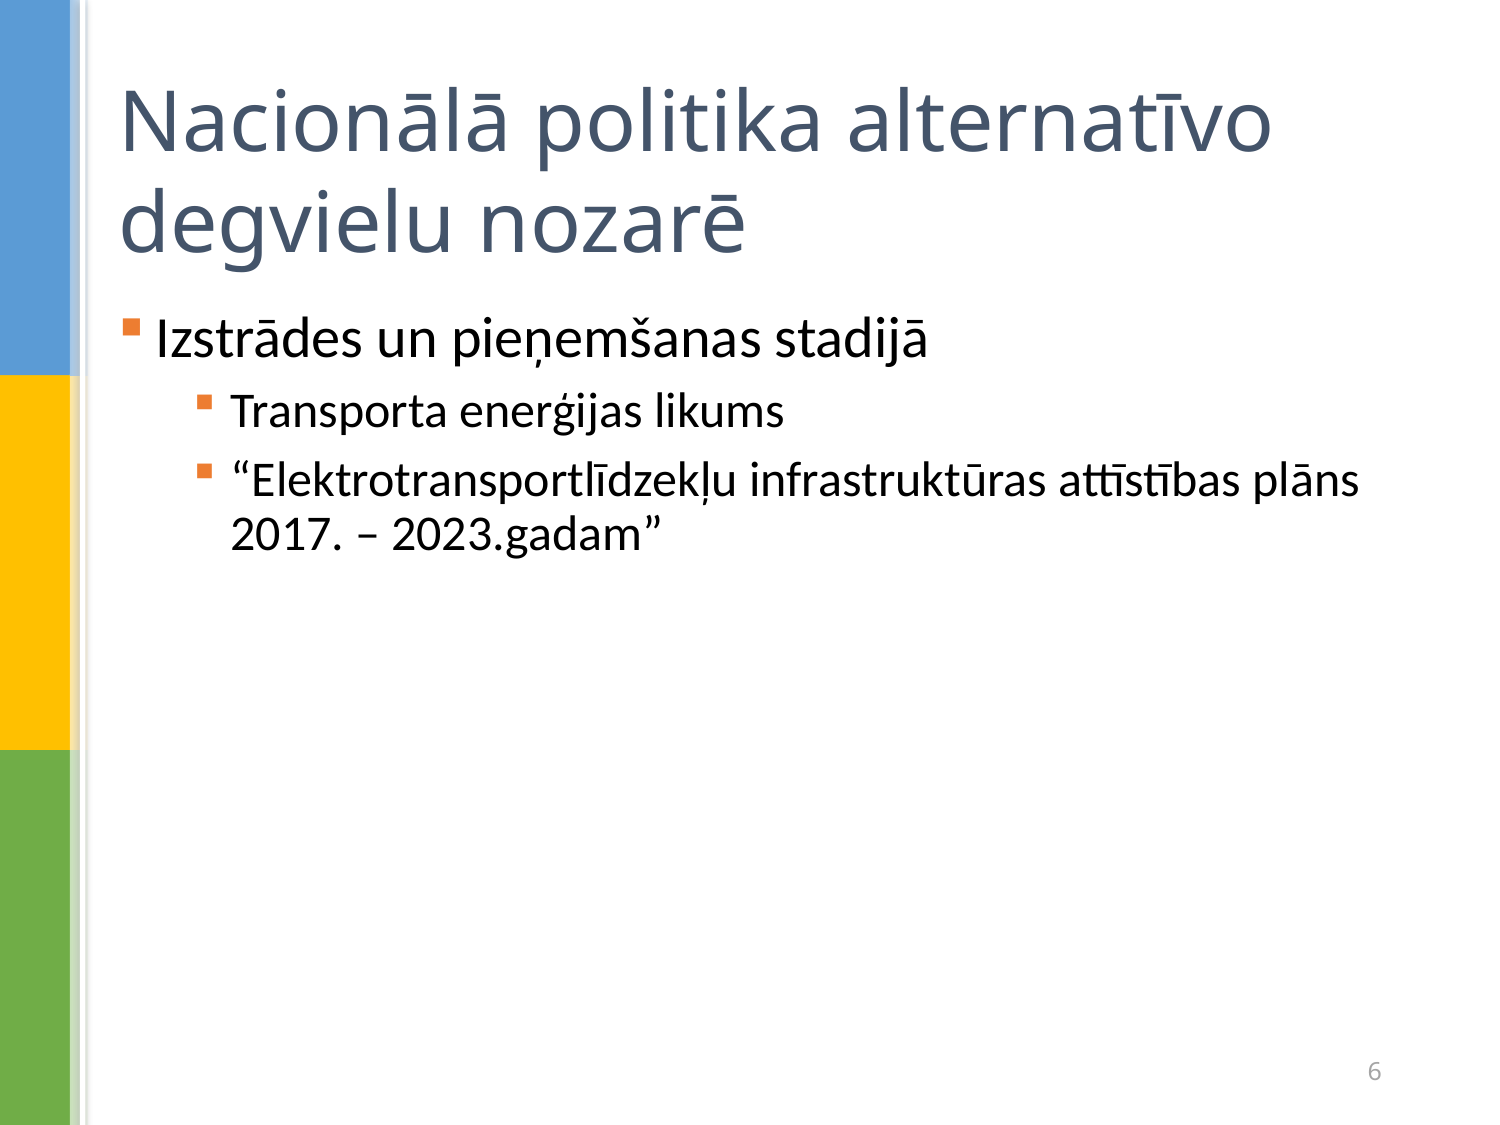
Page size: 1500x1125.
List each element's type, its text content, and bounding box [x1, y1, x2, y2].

list Izstrādes un pieņemšanas stadijā Transporta enerģijas likums “Elektrotransportlīdzekļu infrastruktūras attīstības plāns 2017. – 2023.gadam” [103, 299, 1397, 1014]
title Nacionālā politika alternatīvo degvielu nozarē [103, 59, 1397, 278]
slide_number 6 [993, 1042, 1397, 1103]
